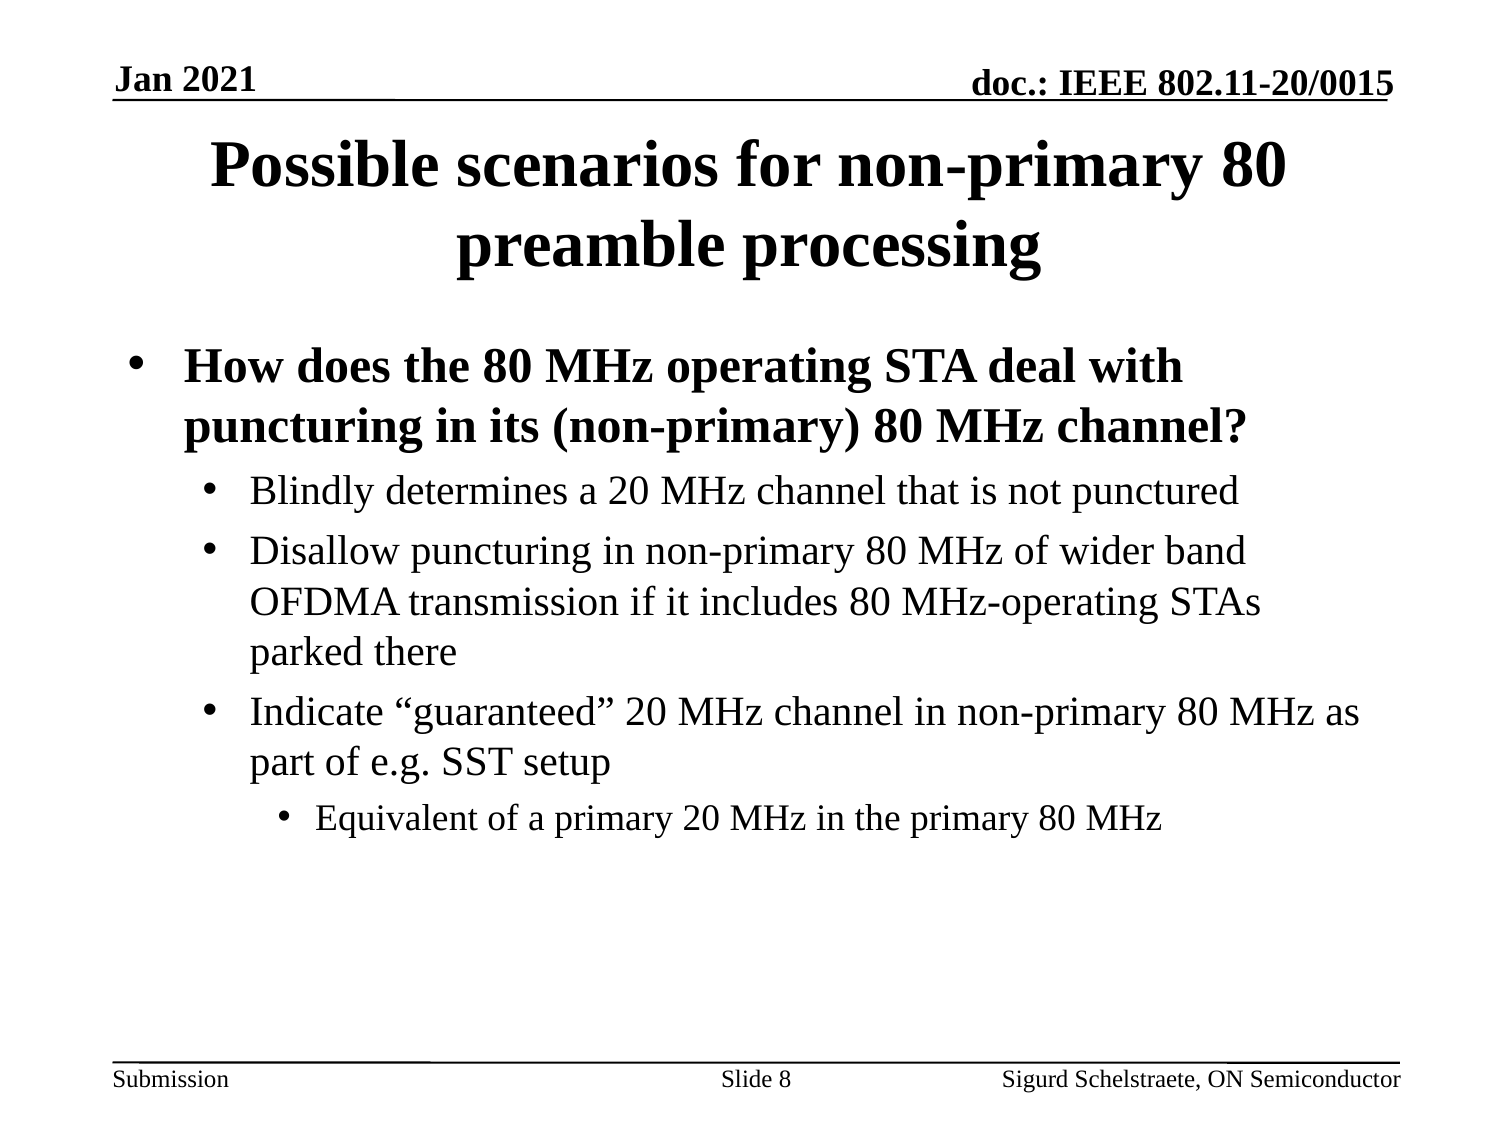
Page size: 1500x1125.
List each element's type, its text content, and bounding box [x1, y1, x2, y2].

title Possible scenarios for non-primary 80 preamble processing [112, 112, 1388, 288]
slide_number Slide 8 [712, 1061, 800, 1123]
list How does the 80 MHz operating STA deal with puncturing in its (non-primary) 80 MHz channel? Blindly determines a 20 MHz channel that is not punctured Disallow puncturing in non-primary 80 MHz of wider band OFDMA transmission if it includes 80 MHz-operating STAs parked there Indicate “guaranteed” 20 MHz channel in non-primary 80 MHz as part of e.g. SST setup Equivalent of a primary 20 MHz in the primary 80 MHz [112, 324, 1388, 1000]
footer Sigurd Schelstraete, ON Semiconductor [902, 1061, 1402, 1093]
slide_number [114, 54, 423, 100]
